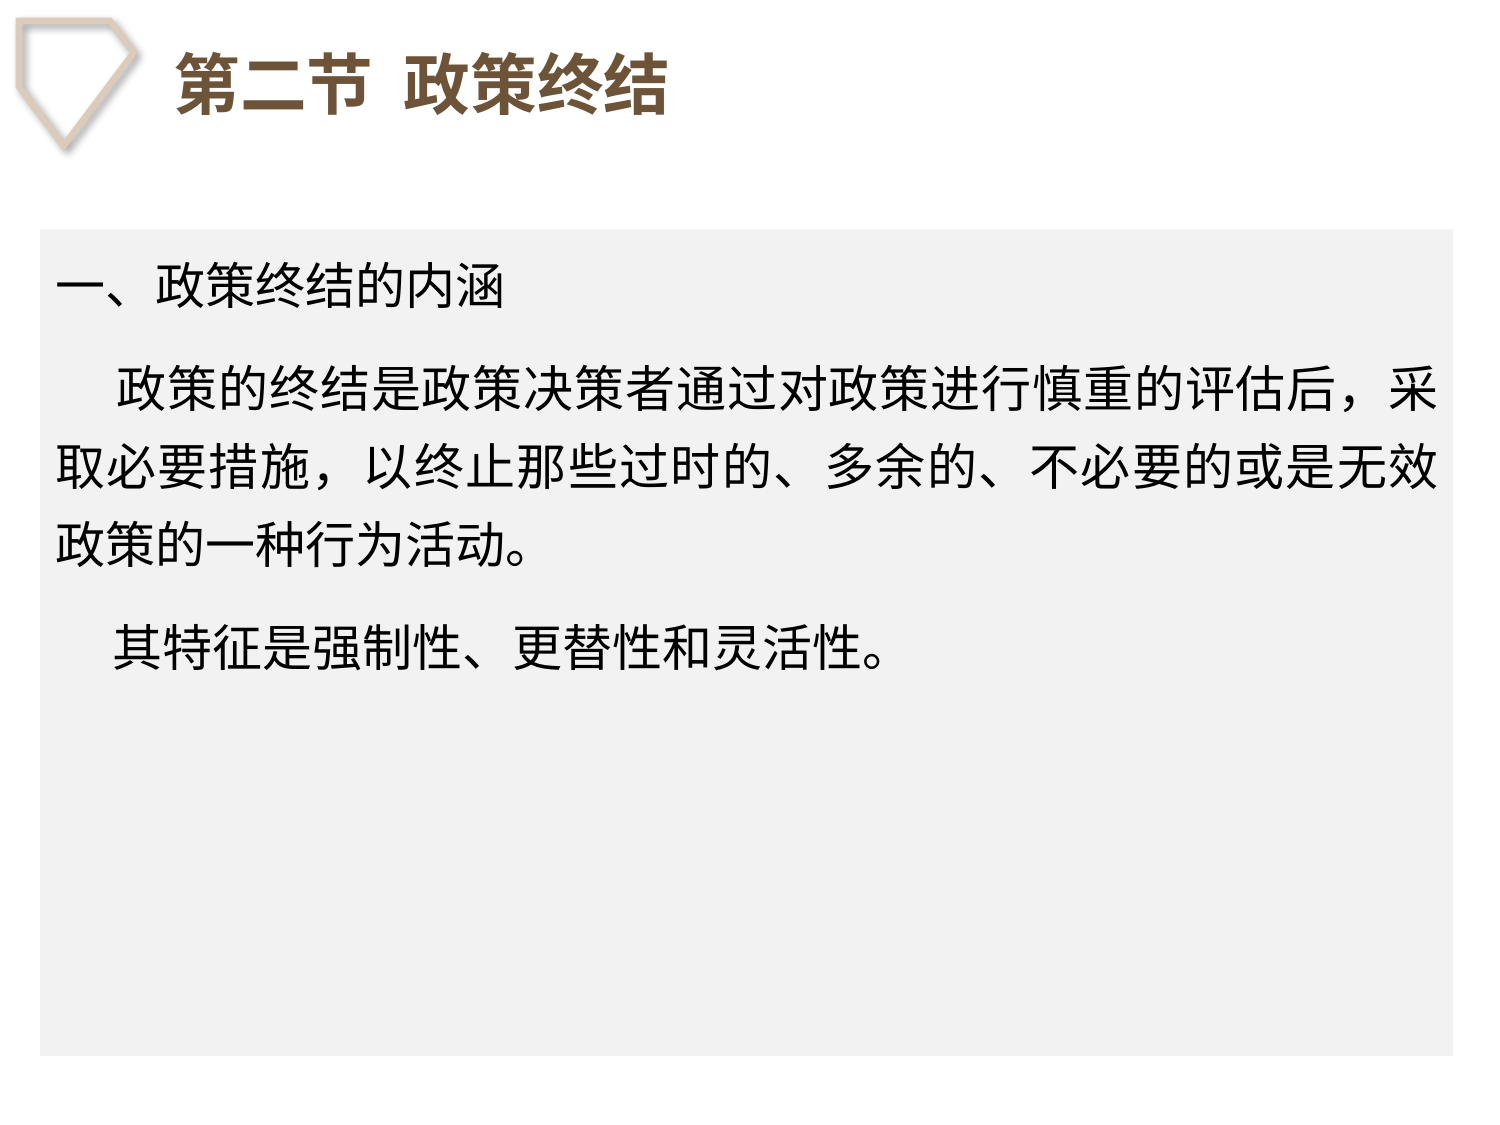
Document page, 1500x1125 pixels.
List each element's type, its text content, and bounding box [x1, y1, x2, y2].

title 第二节 政策终结 [158, 18, 1456, 159]
list 一、政策终结的内涵 政策的终结是政策决策者通过对政策进行慎重的评估后，采取必要措施，以终止那些过时的、多余的、不必要的或是无效政策的一种行为活动。 其特征是强制性、更替性和灵活性。 [40, 229, 1454, 1057]
